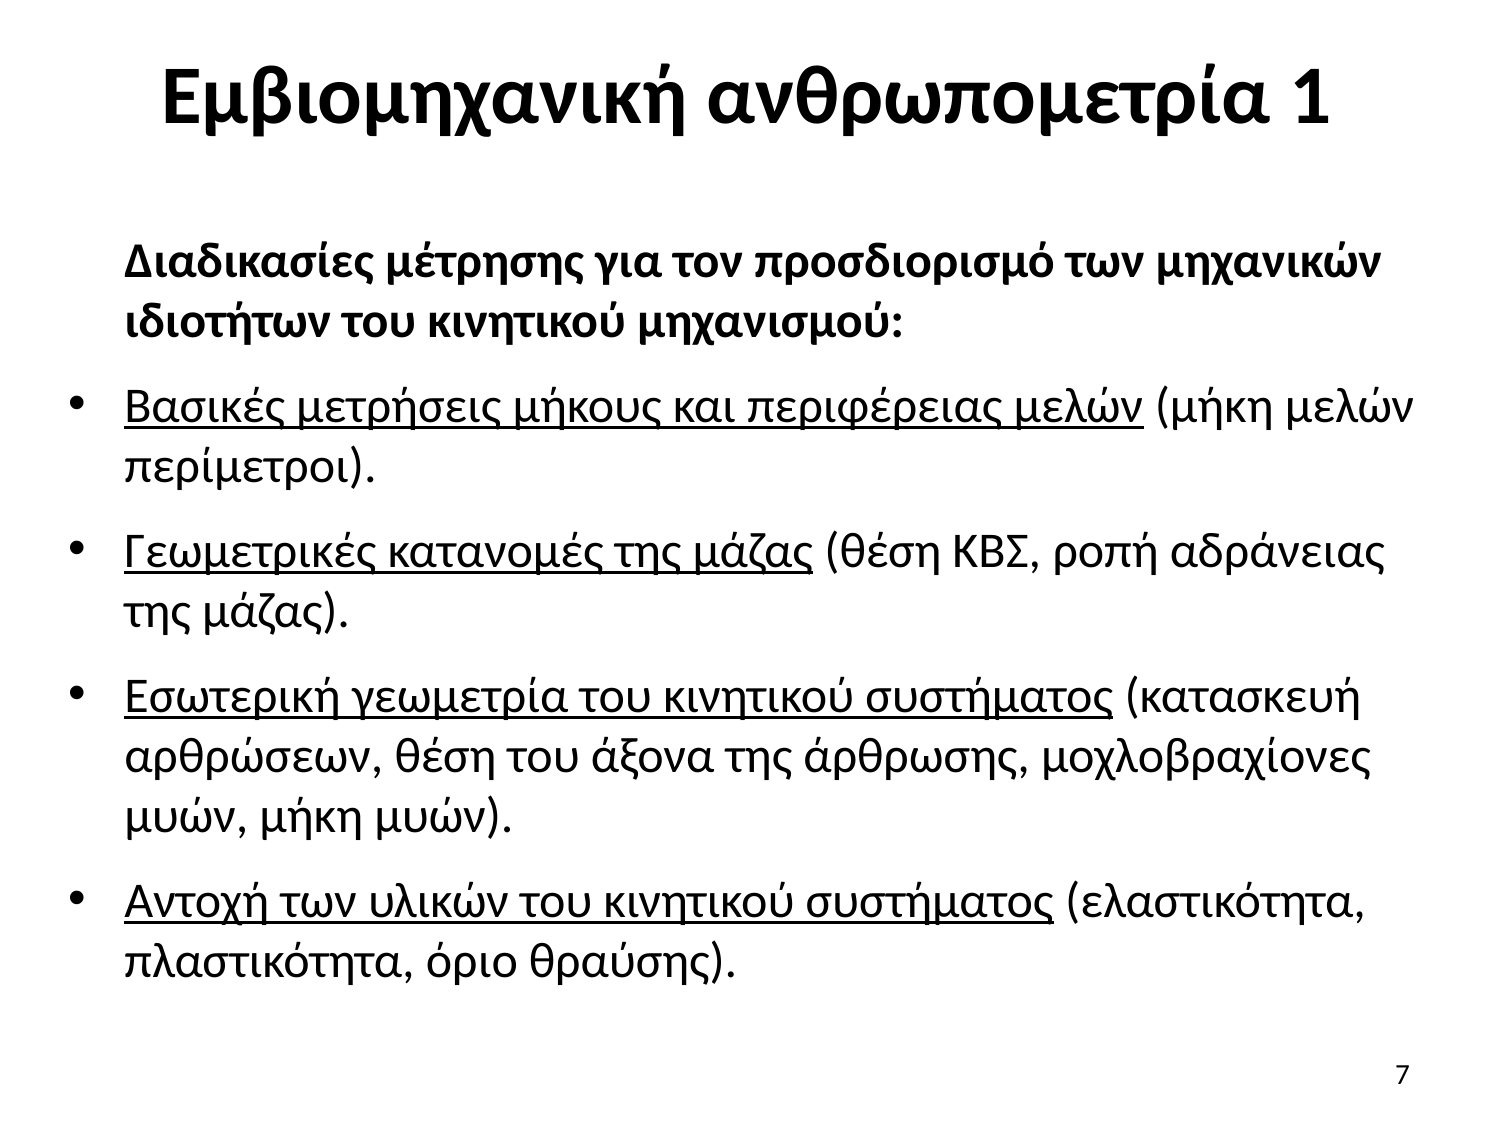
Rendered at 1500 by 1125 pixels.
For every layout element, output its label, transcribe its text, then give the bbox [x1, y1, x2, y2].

list Διαδικασίες μέτρησης για τον προσδιορισμό των μηχανικών ιδιοτήτων του κινητικού μηχανισμού: Βασικές μετρήσεις μήκους και περιφέρειας μελών (μήκη μελών περίμετροι). Γεωμετρικές κατανομές της μάζας (θέση ΚΒΣ, ροπή αδράνειας της μάζας). Εσωτερική γεωμετρία του κινητικού συστήματος (κατασκευή αρθρώσεων, θέση του άξονα της άρθρωσης, μοχλοβραχίονες μυών, μήκη μυών). Αντοχή των υλικών του κινητικού συστήματος (ελαστικότητα, πλαστικότητα, όριο θραύσης). [53, 219, 1436, 1047]
title Εμβιομηχανική ανθρωπομετρία 1 [41, 54, 1453, 126]
slide_number 7 [1074, 1042, 1425, 1103]
